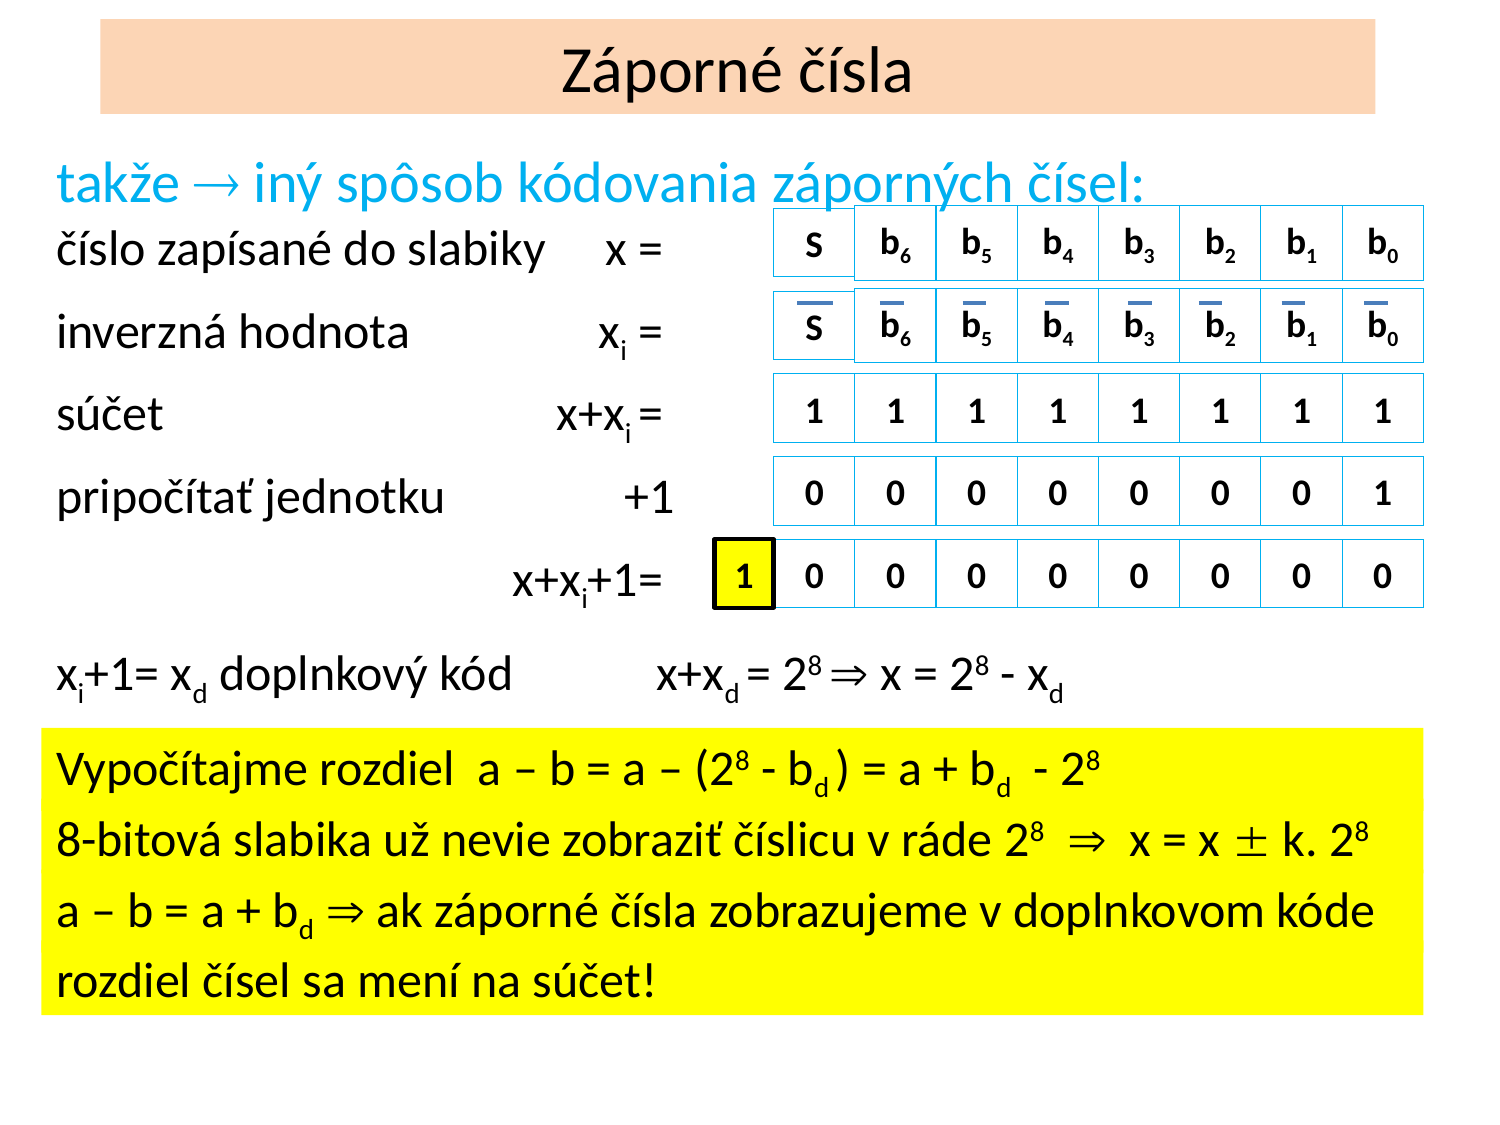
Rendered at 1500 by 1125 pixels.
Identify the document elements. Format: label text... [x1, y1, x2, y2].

text_box a – b = a + bd  ak záporné čísla zobrazujeme v doplnkovom kóde [41, 869, 1424, 940]
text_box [773, 538, 1424, 609]
text_box inverzná hodnota xi = [41, 290, 774, 373]
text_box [773, 207, 1424, 278]
text_box 1 [714, 539, 771, 608]
text_box Vypočítajme rozdiel a – b = a – (28 - bd ) = a + bd - 28 [41, 727, 1424, 798]
text_box xi+1= xd doplnkový kód x+xd = 28  x = 28 - xd [41, 633, 1424, 717]
text_box pripočítať jednotku +1 [41, 456, 771, 531]
subtitle takže  iný spôsob kódovania záporných čísel: [41, 137, 1471, 1094]
text_box súčet x+xi = [41, 373, 774, 456]
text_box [773, 455, 1424, 526]
text_box x+xi+1= [41, 538, 774, 622]
title Záporné čísla [100, 19, 1376, 114]
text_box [773, 373, 1424, 444]
text_box 8-bitová slabika už nevie zobraziť číslicu v ráde 28  x = x  k. 28 [41, 798, 1424, 869]
text_box rozdiel čísel sa mení na súčet! [41, 940, 1424, 1016]
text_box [773, 290, 1424, 361]
text_box číslo zapísané do slabiky x = [41, 208, 771, 283]
